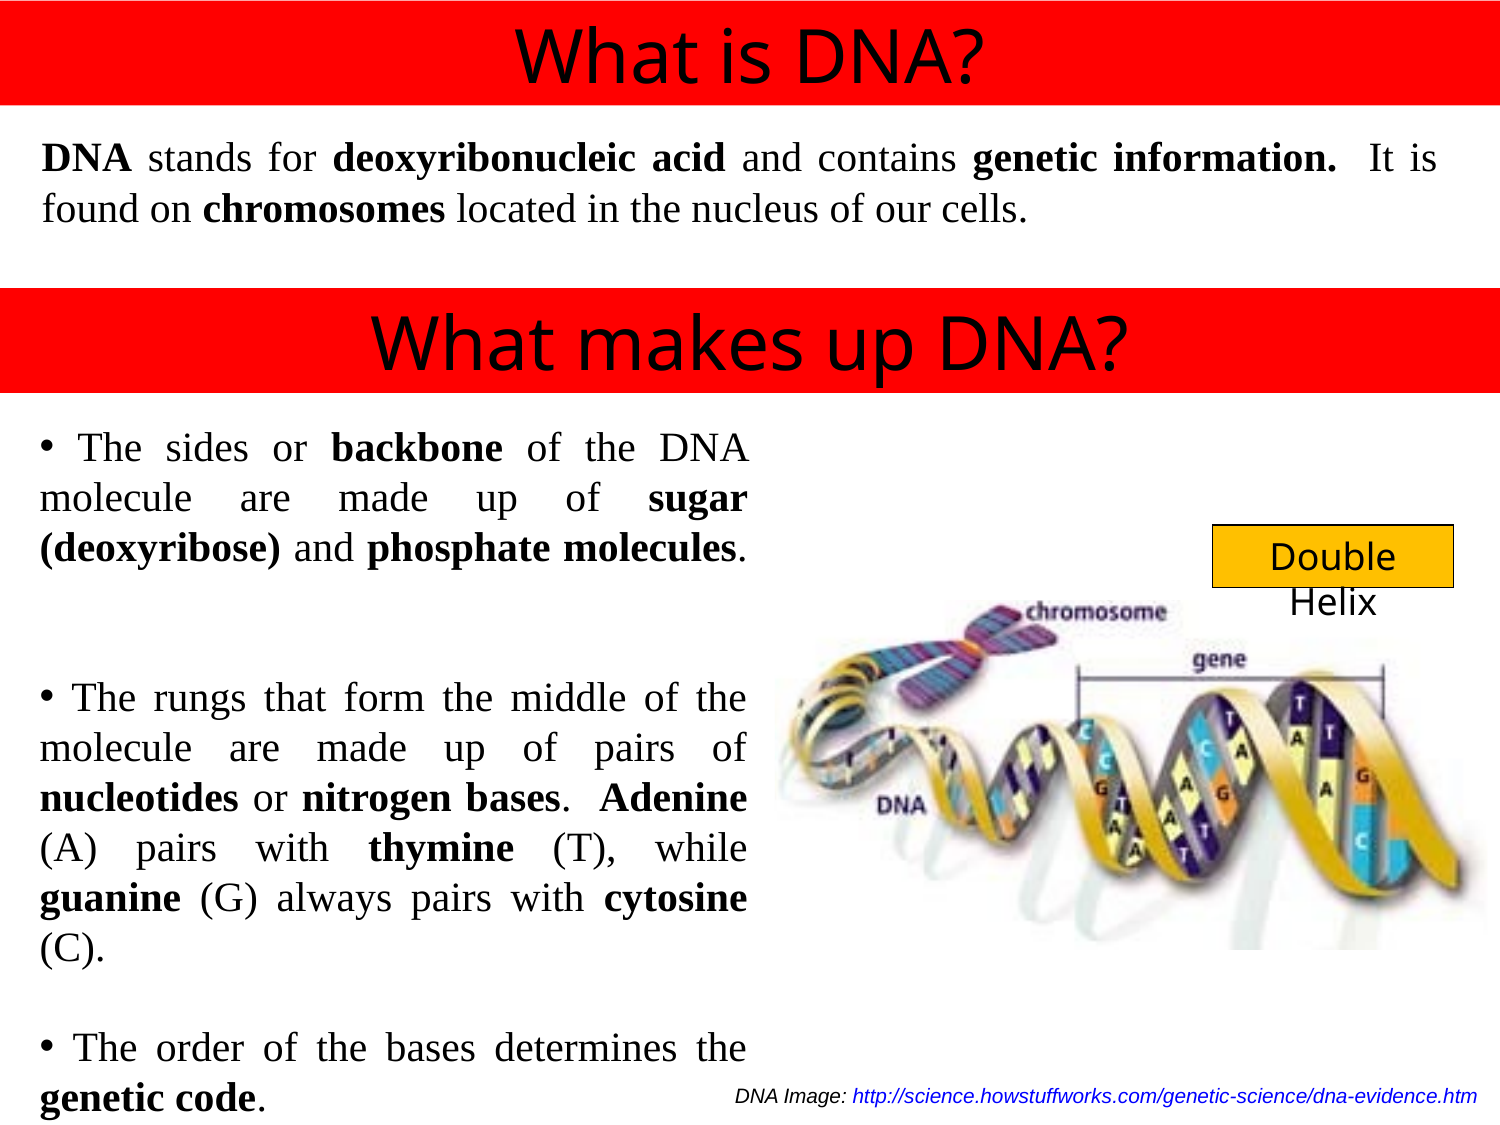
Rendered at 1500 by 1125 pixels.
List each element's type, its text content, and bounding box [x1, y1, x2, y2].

text_box DNA stands for deoxyribonucleic acid and contains genetic information. It is found on chromosomes located in the nucleus of our cells. [26, 122, 1452, 238]
text_box What is DNA? [0, 0, 1500, 106]
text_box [0, 287, 1500, 1116]
